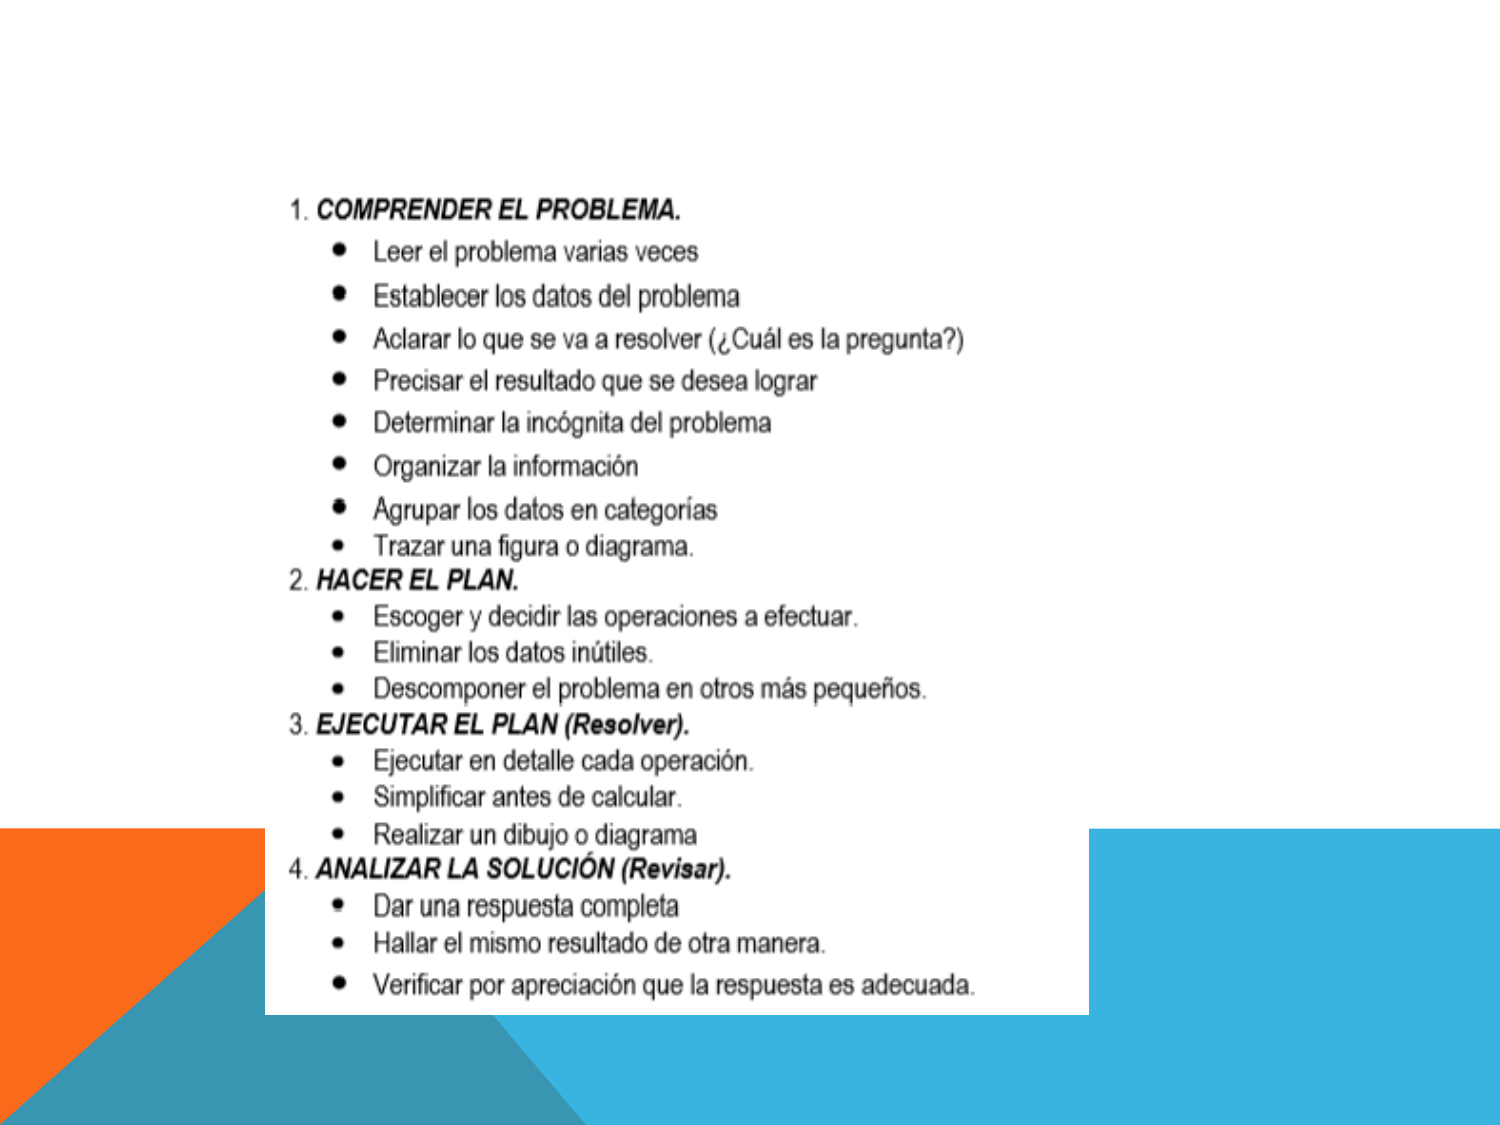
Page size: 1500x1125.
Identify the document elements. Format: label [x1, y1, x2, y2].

picture [265, 196, 1089, 1016]
